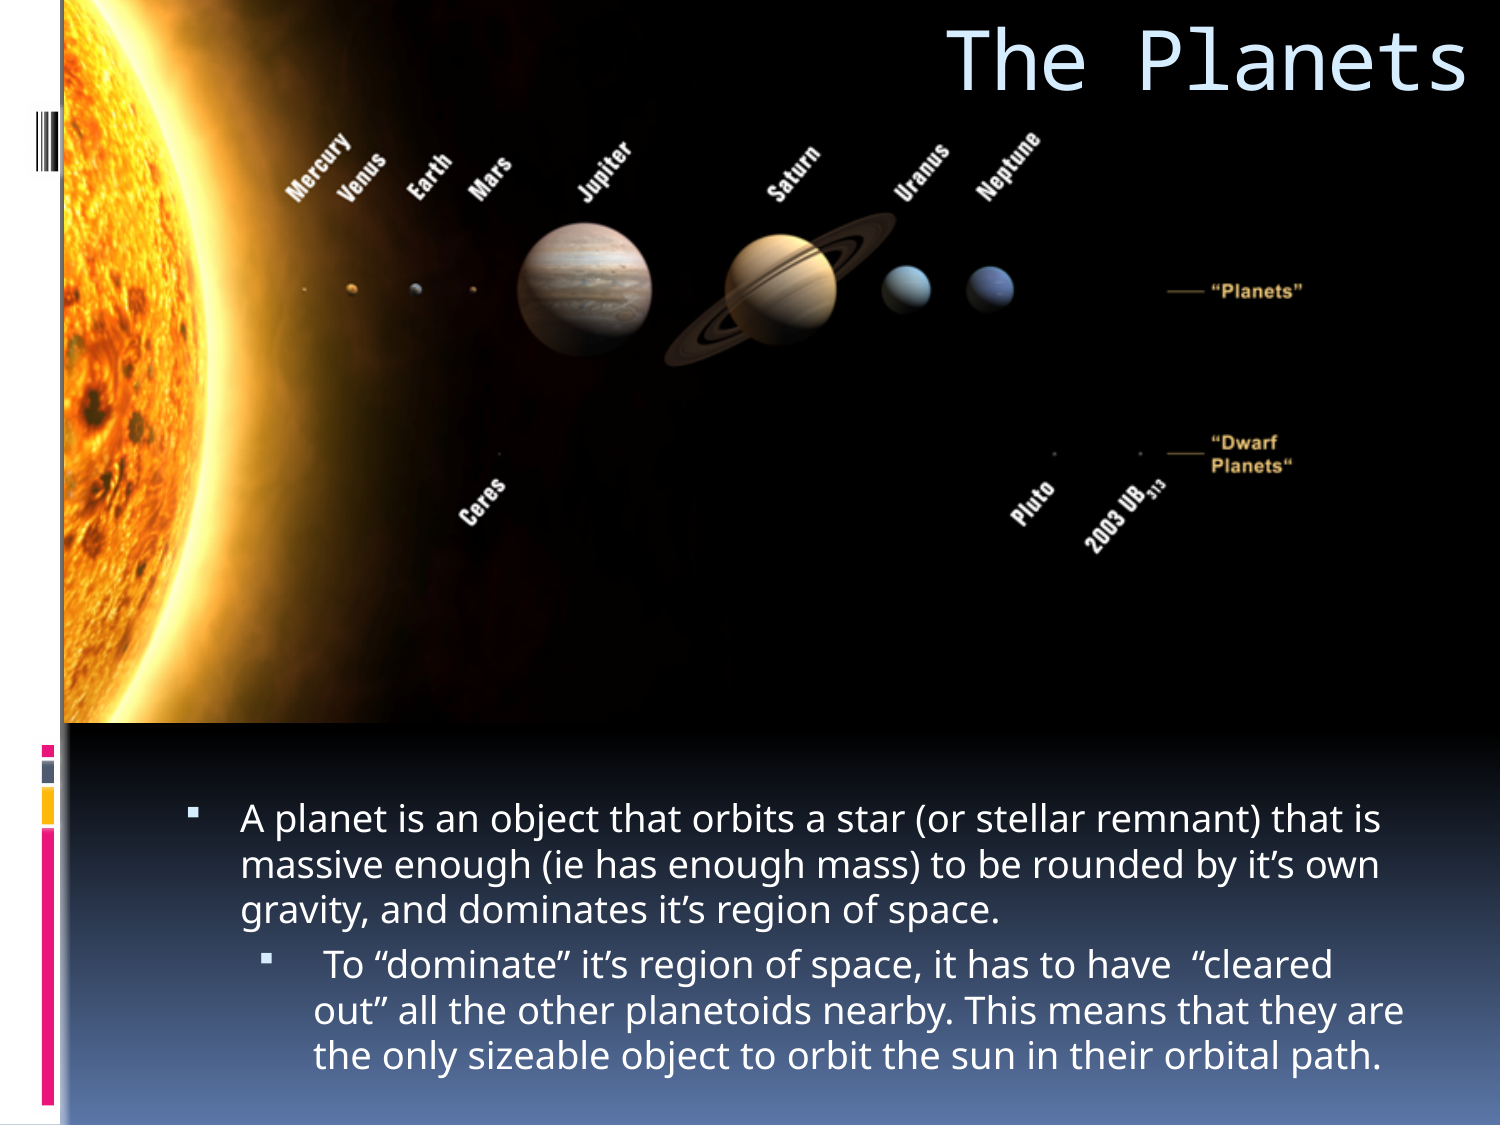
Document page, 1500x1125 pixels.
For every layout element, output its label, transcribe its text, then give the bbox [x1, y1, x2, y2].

text_box A planet is an object that orbits a star (or stellar remnant) that is massive enough (ie has enough mass) to be rounded by it’s own gravity, and dominates it’s region of space. To “dominate” it’s region of space, it has to have “cleared out” all the other planetoids nearby. This means that they are the only sizeable object to orbit the sun in their orbital path. [159, 786, 1421, 1102]
title The Planets [1360, 0, 1497, 133]
picture [64, 0, 1353, 723]
